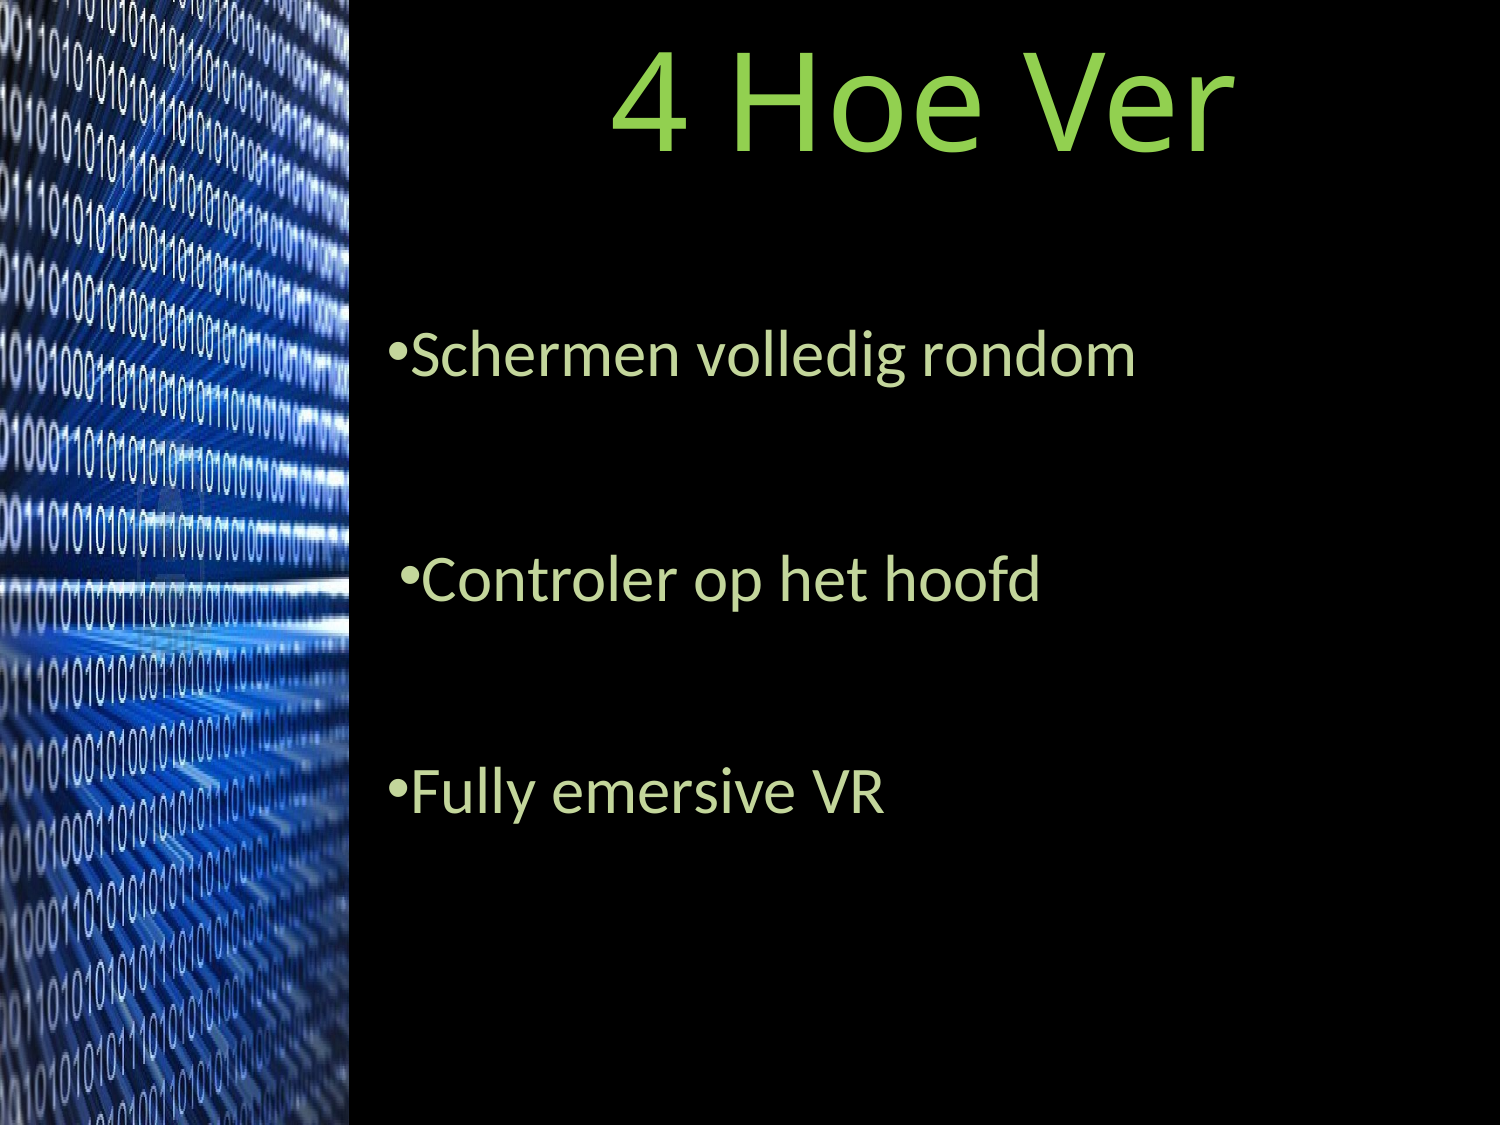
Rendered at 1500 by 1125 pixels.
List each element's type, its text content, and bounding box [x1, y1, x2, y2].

text_box Schermen volledig rondom [371, 302, 1199, 398]
text_box Fully emersive VR [371, 739, 951, 835]
text_box Controler op het hoofd [383, 527, 1081, 622]
title 4 Hoe Ver [349, 0, 1500, 194]
picture [0, 0, 349, 1125]
